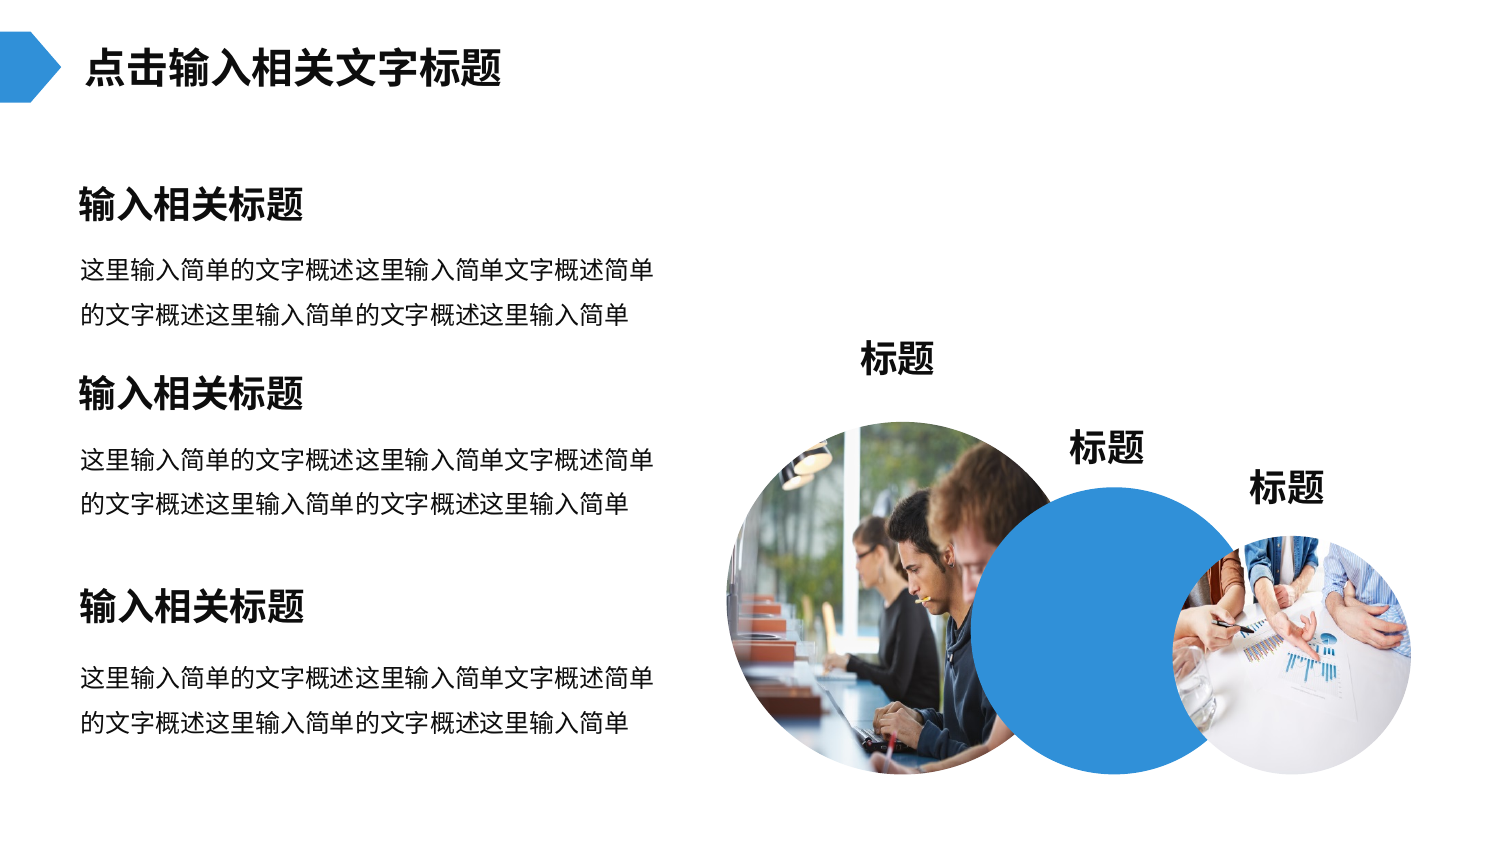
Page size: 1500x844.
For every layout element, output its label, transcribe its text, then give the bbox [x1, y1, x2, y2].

text_box 点击输入相关文字标题 [70, 34, 518, 100]
text_box 标题 [1235, 456, 1353, 517]
text_box [0, 29, 63, 105]
text_box 标题 [1055, 416, 1173, 477]
text_box [724, 419, 1051, 777]
text_box 这里输入简单的文字概述这里输入简单文字概述简单的文字概述这里输入简单的文字概述这里输入简单 [65, 421, 691, 527]
text_box [968, 485, 1234, 777]
text_box 输入相关标题 [64, 173, 396, 234]
text_box 这里输入简单的文字概述这里输入简单文字概述简单的文字概述这里输入简单的文字概述这里输入简单 [65, 639, 691, 745]
text_box 输入相关标题 [64, 362, 396, 423]
text_box 这里输入简单的文字概述这里输入简单文字概述简单的文字概述这里输入简单的文字概述这里输入简单 [65, 232, 691, 338]
text_box 输入相关标题 [64, 575, 397, 636]
text_box 标题 [845, 327, 963, 388]
text_box [1170, 533, 1414, 777]
